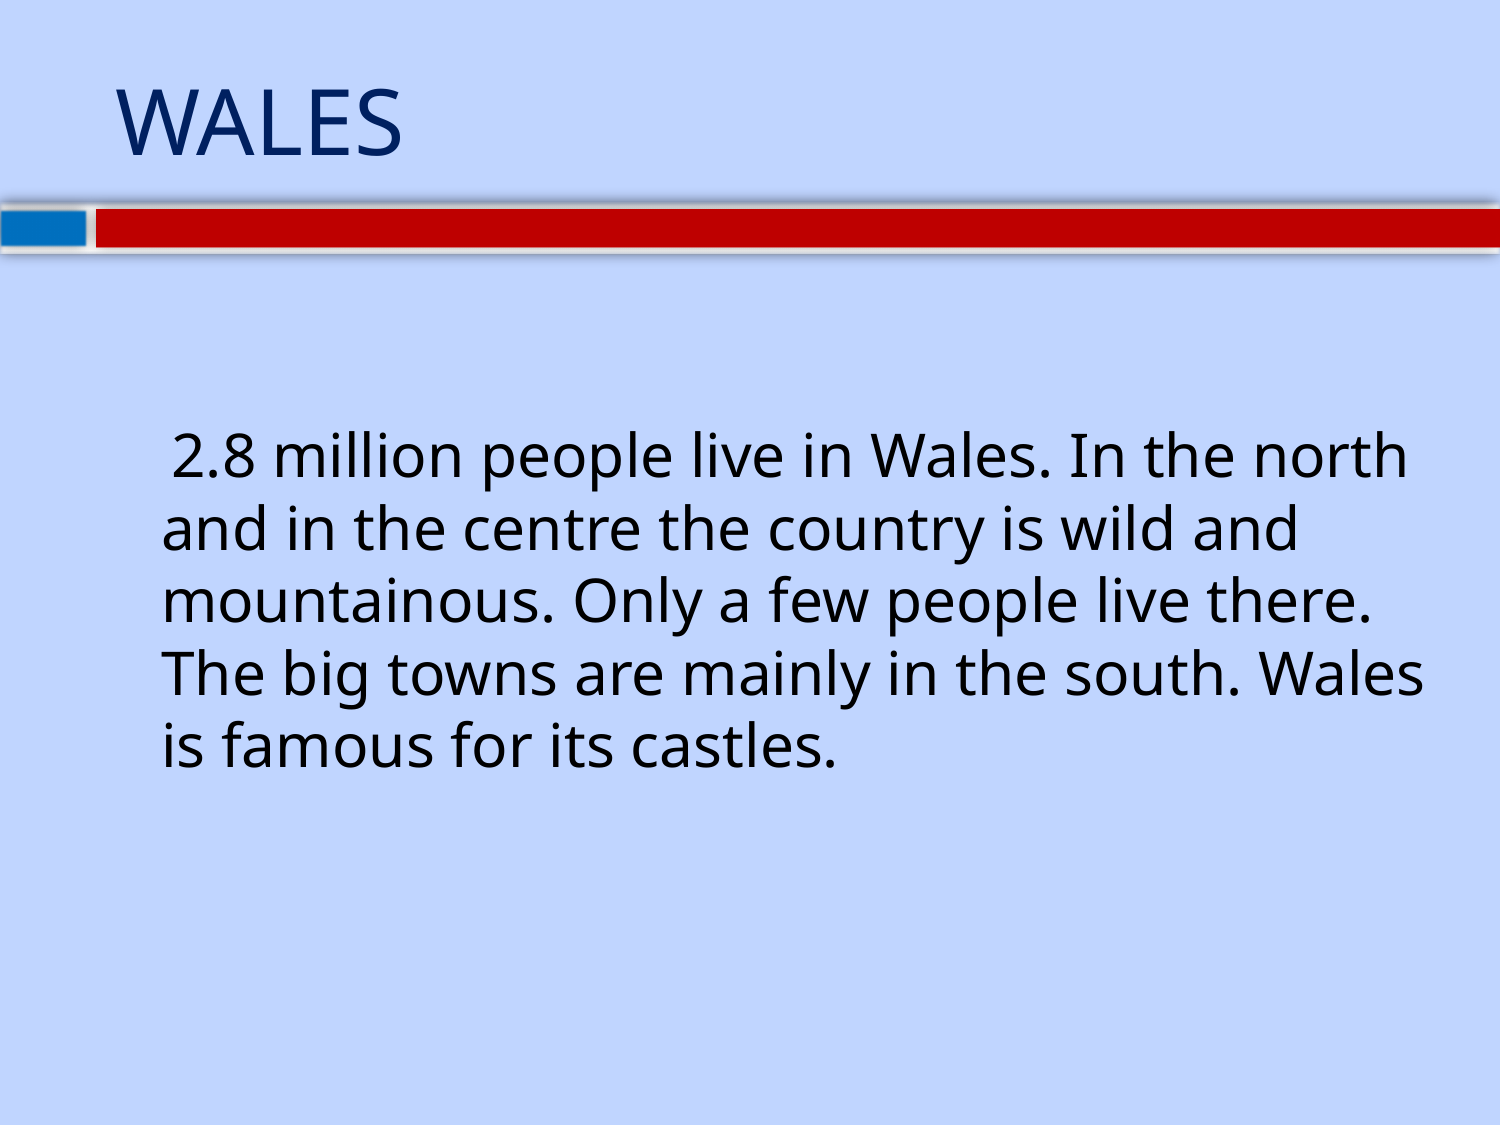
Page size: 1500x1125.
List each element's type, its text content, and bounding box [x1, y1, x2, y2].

title WALES [100, 37, 1438, 200]
list 2.8 million people live in Wales. In the north and in the centre the country is wild and mountainous. Only a few people live there. The big towns are mainly in the south. Wales is famous for its castles. [93, 410, 1454, 1125]
